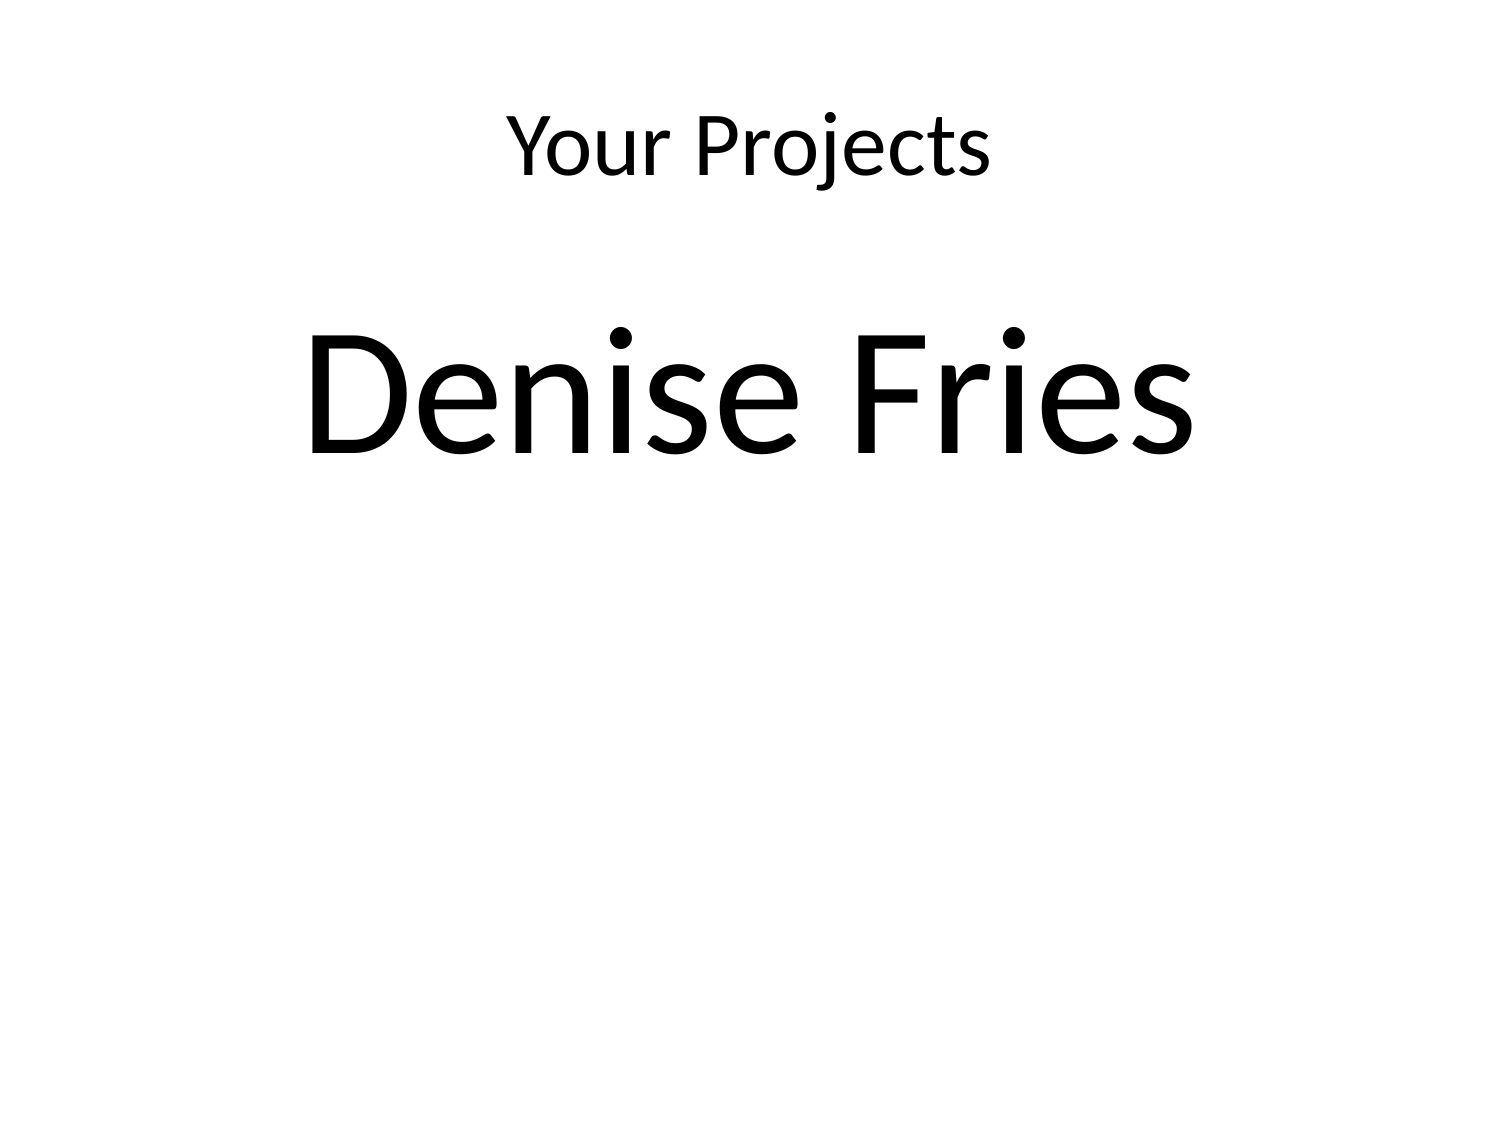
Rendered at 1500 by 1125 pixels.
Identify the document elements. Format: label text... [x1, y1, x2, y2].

list Denise Fries [75, 262, 1425, 1005]
title Your Projects [75, 45, 1425, 233]
